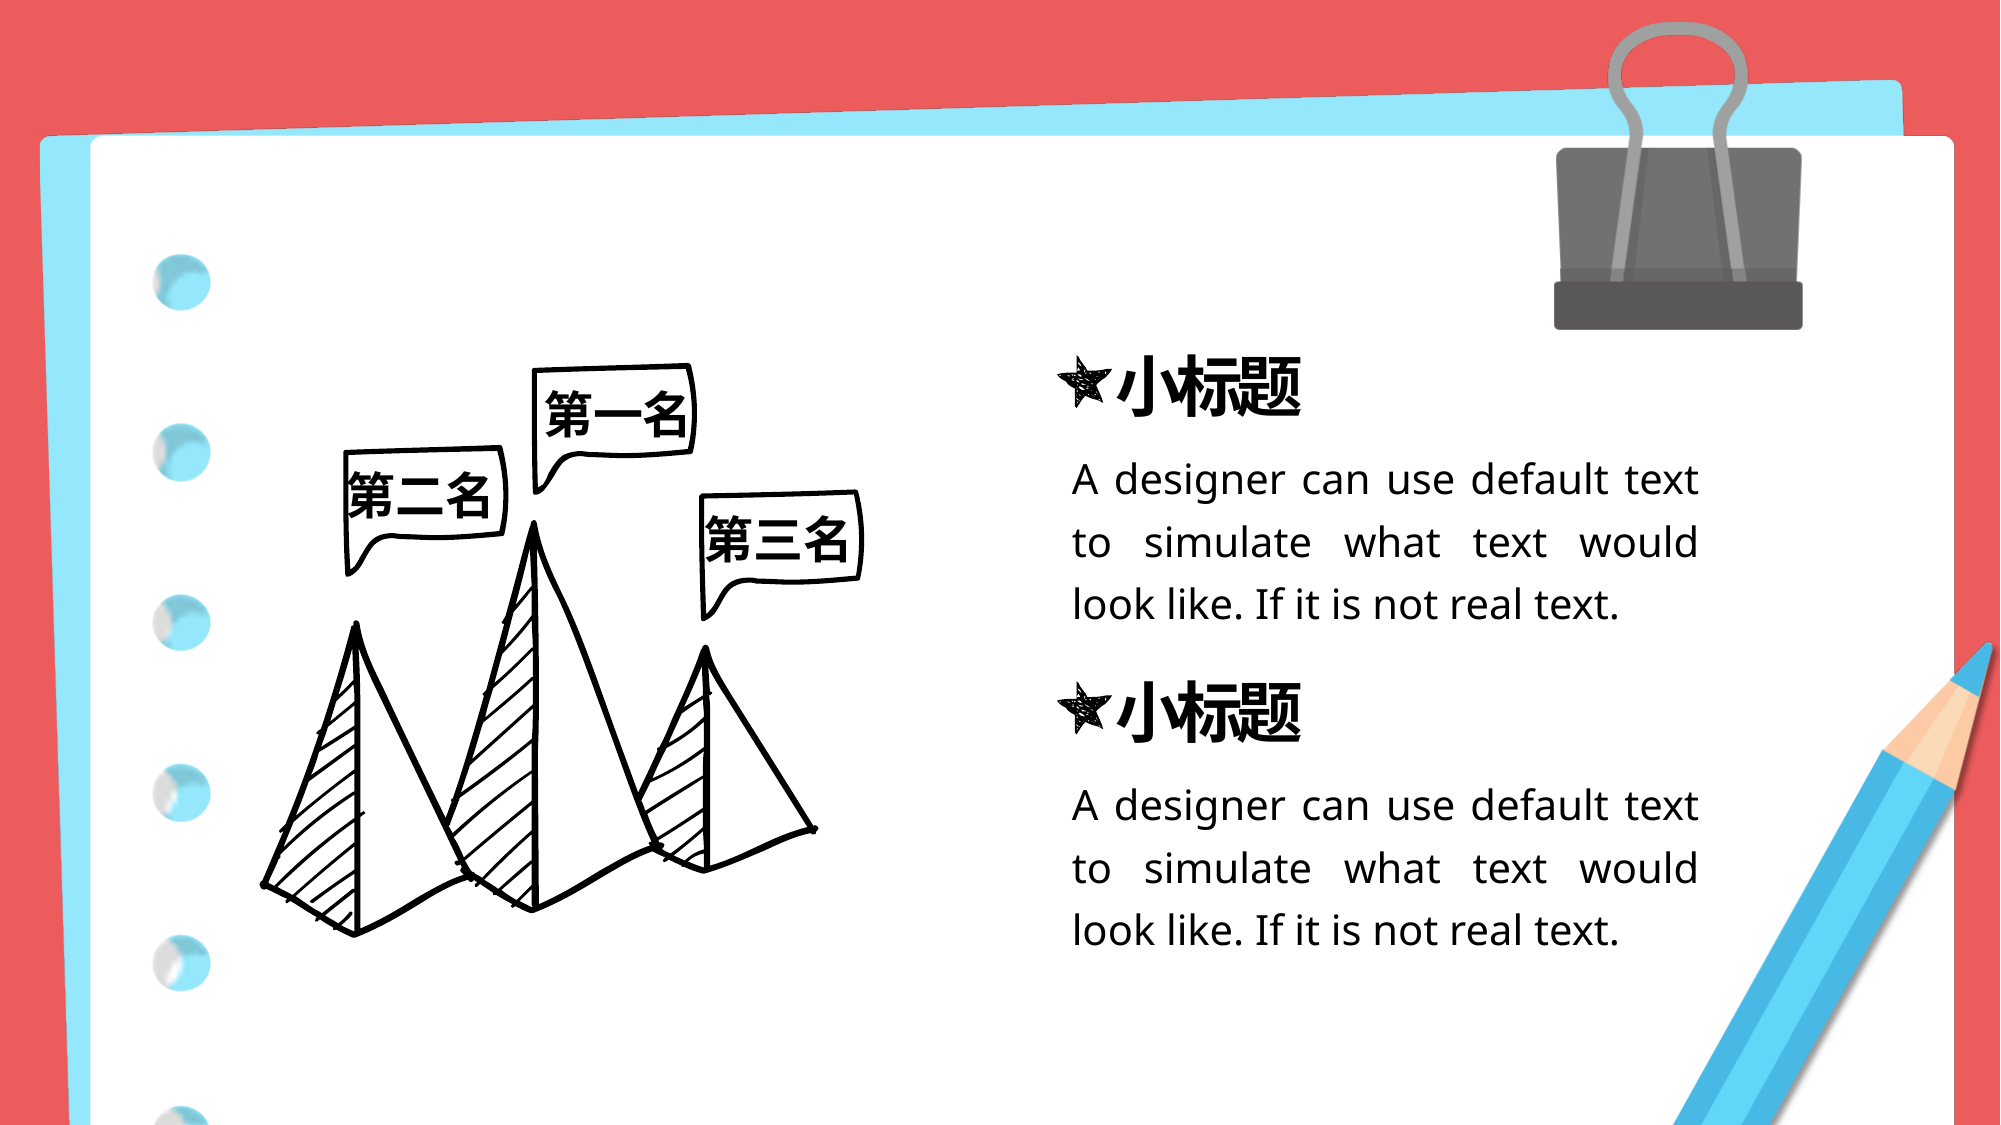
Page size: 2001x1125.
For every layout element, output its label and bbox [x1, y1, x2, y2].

picture [39, 22, 2001, 1125]
text_box [259, 362, 865, 938]
